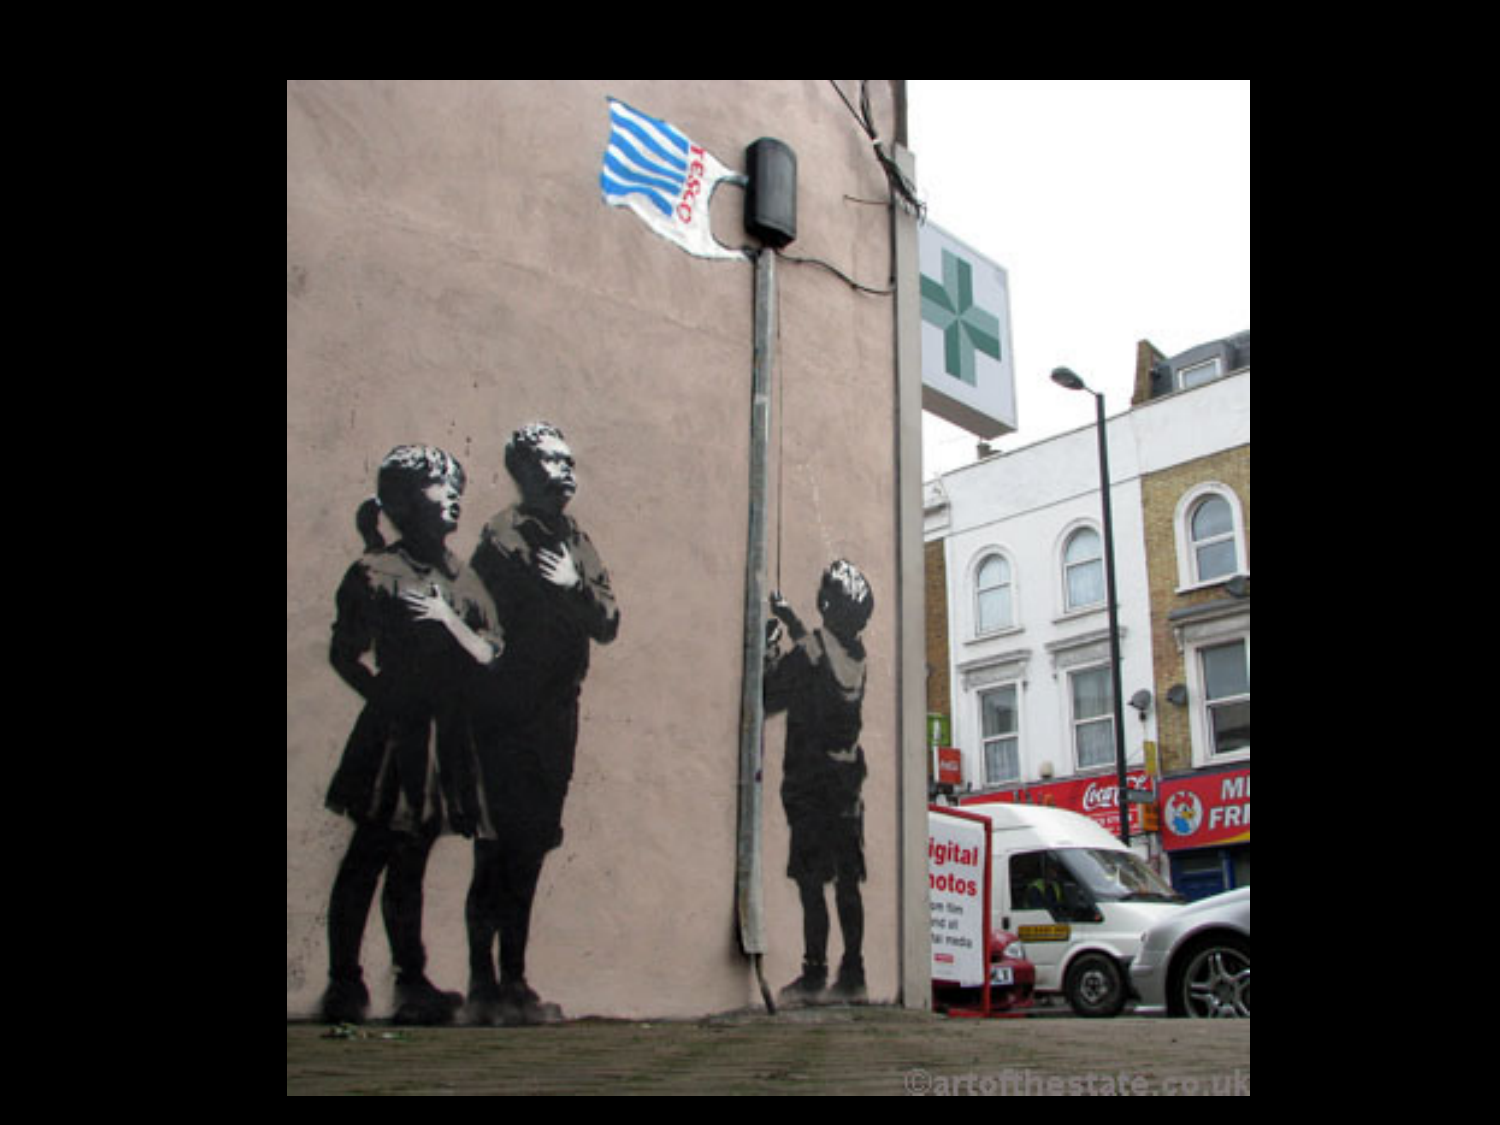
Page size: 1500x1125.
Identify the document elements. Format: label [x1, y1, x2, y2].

picture [287, 80, 1251, 1097]
